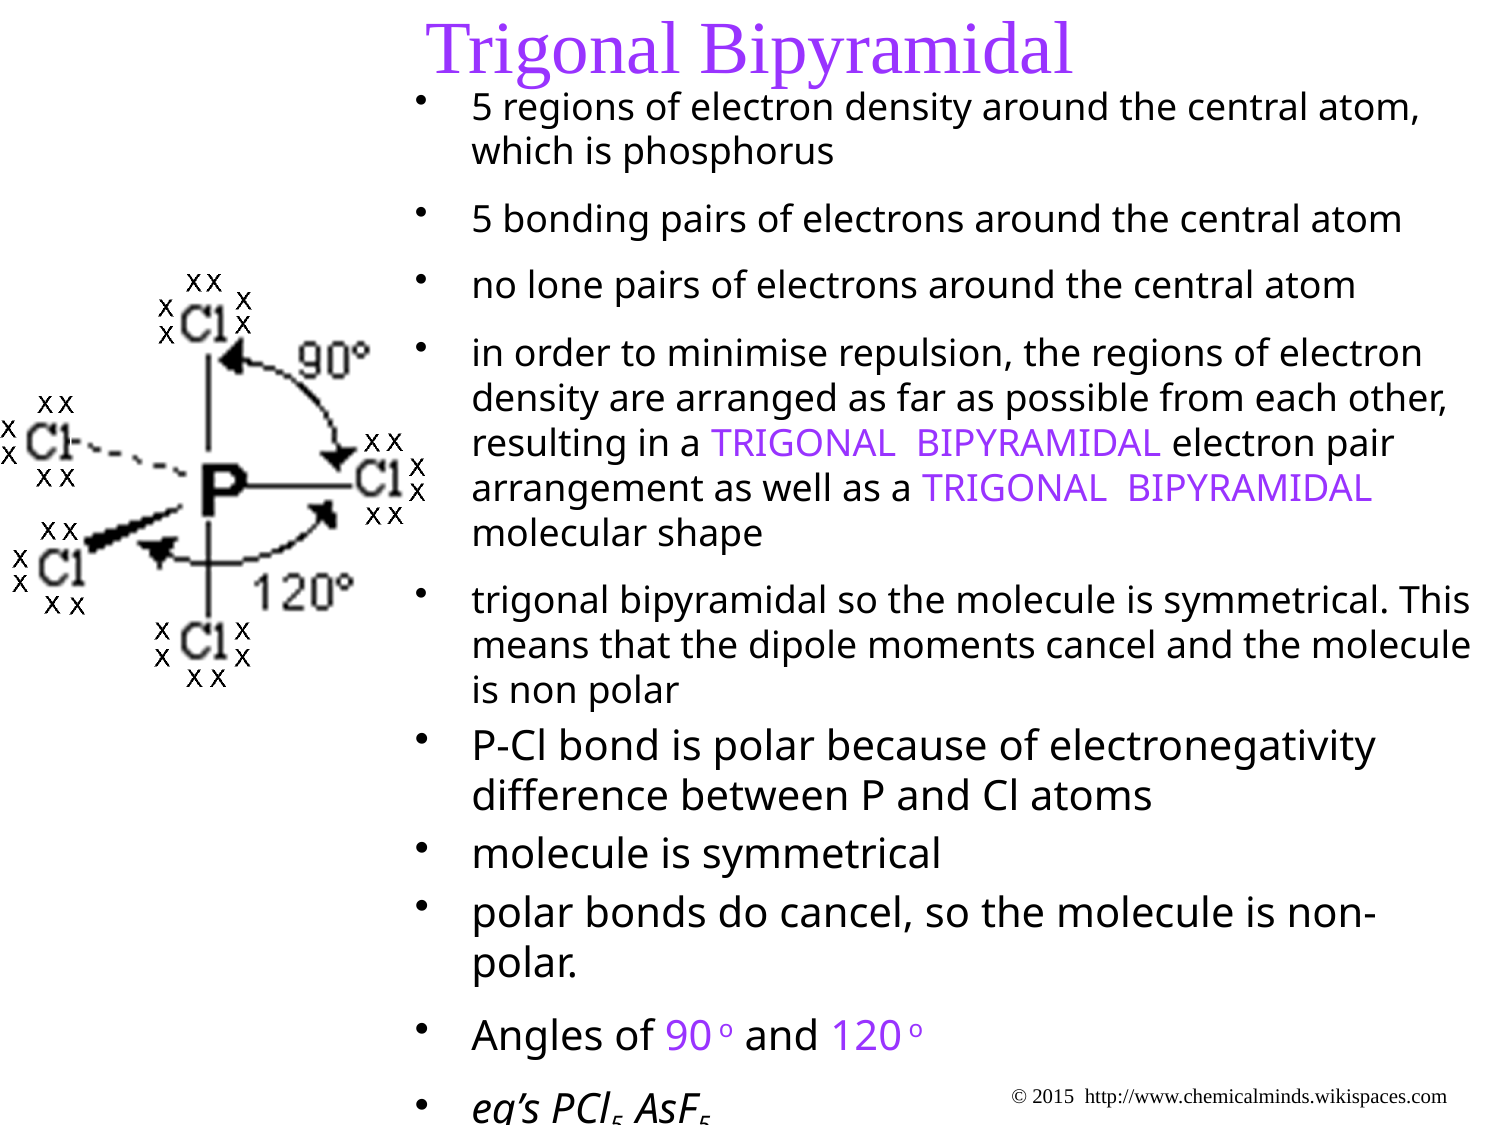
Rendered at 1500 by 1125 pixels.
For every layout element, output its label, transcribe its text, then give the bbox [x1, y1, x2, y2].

title Trigonal Bipyramidal [112, 0, 1388, 138]
list 5 regions of electron density around the central atom, which is phosphorus 5 bonding pairs of electrons around the central atom no lone pairs of electrons around the central atom in order to minimise repulsion, the regions of electron density are arranged as far as possible from each other, resulting in a TRIGONAL BIPYRAMIDAL electron pair arrangement as well as a TRIGONAL BIPYRAMIDAL molecular shape trigonal bipyramidal so the molecule is symmetrical. This means that the dipole moments cancel and the molecule is non polar P-Cl bond is polar because of electronegativity difference between P and Cl atoms molecule is symmetrical polar bonds do cancel, so the molecule is non-polar. Angles of 90 o and 120 o eg’s PCl5, AsF5 [399, 74, 1498, 1125]
footer © 2015 http://www.chemicalminds.wikispaces.com [749, 1074, 1463, 1125]
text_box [0, 274, 426, 699]
